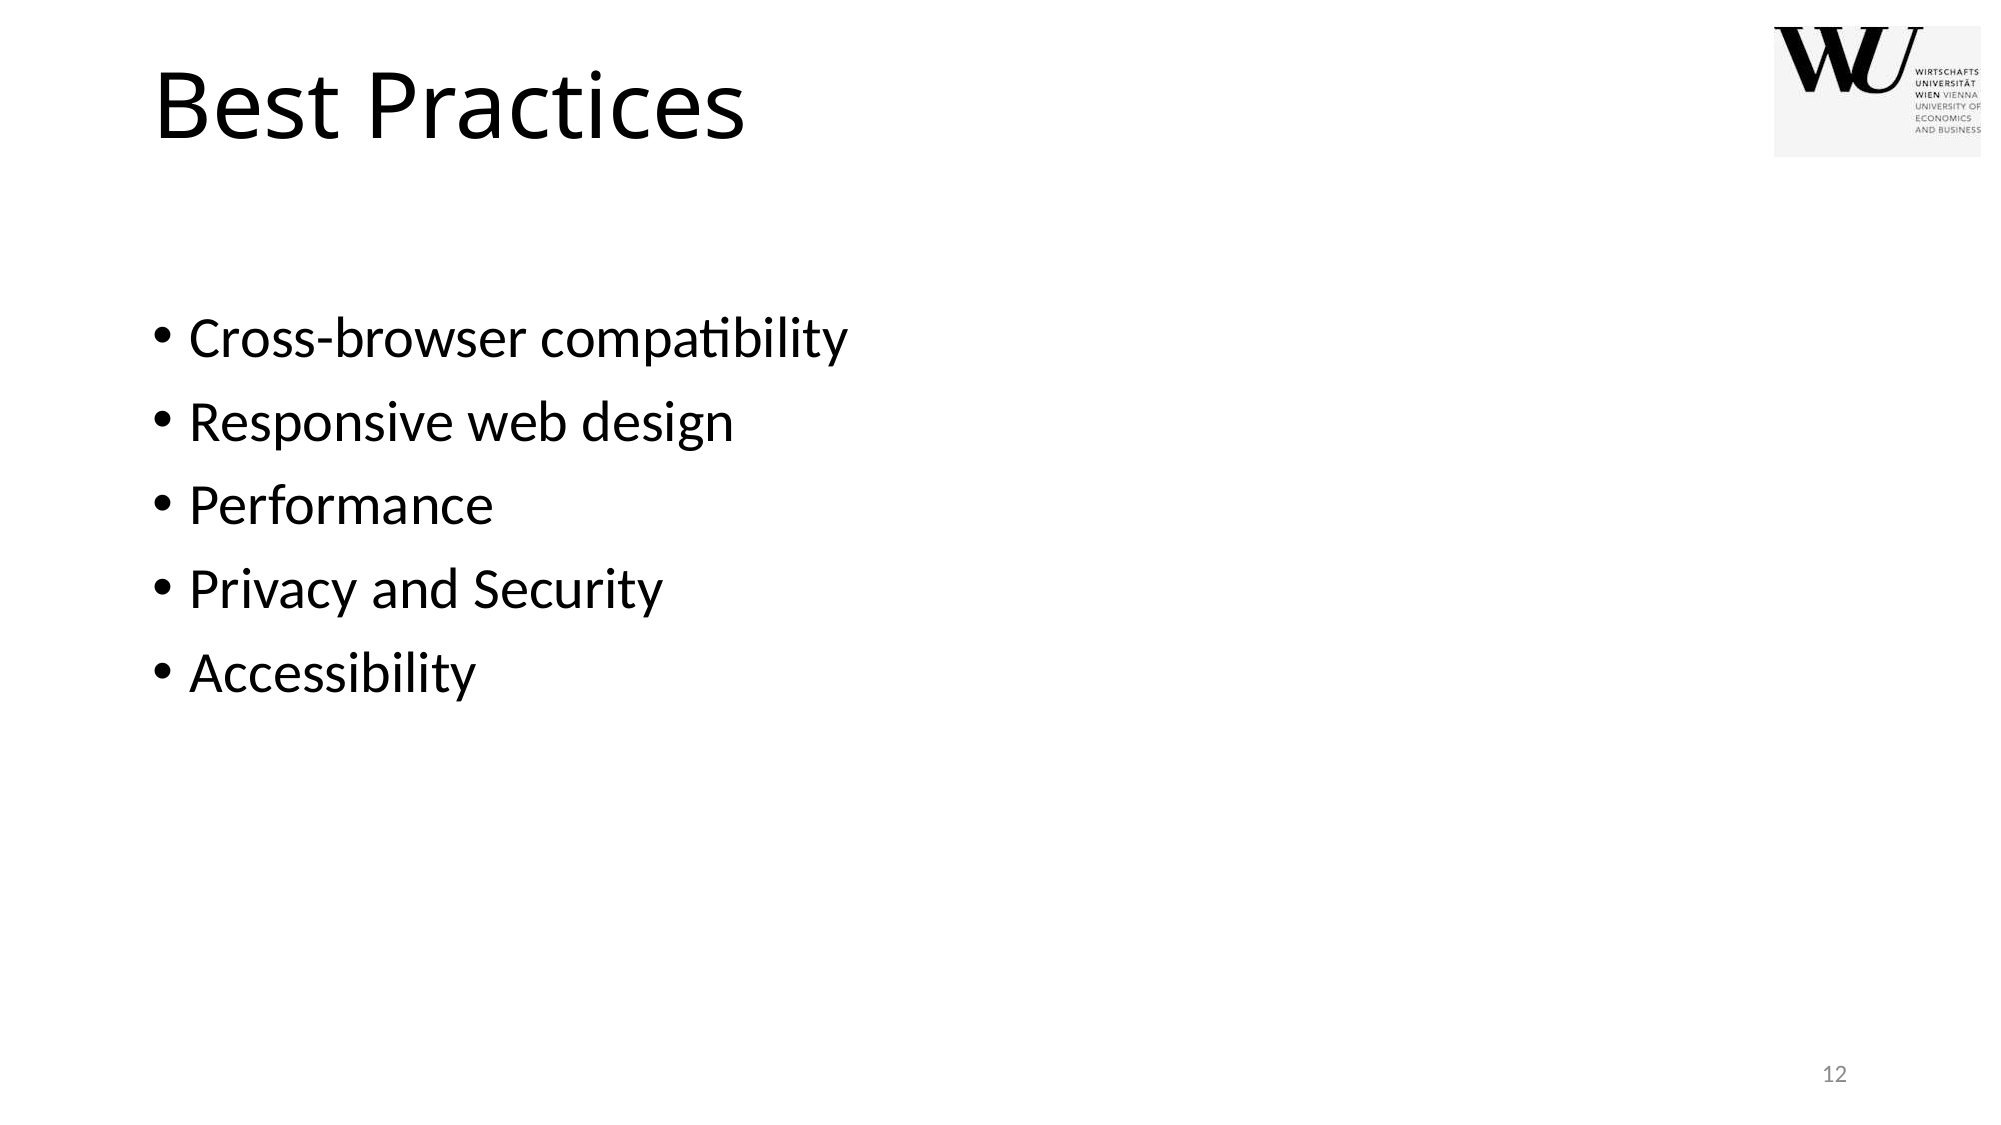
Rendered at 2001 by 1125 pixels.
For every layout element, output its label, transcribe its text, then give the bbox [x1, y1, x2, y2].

list Cross-browser compatibility Responsive web design Performance Privacy and Security Accessibility [137, 299, 1863, 1014]
slide_number 12 [1412, 1042, 1863, 1103]
title Best Practices [137, 0, 1863, 218]
picture [1774, 26, 1981, 157]
